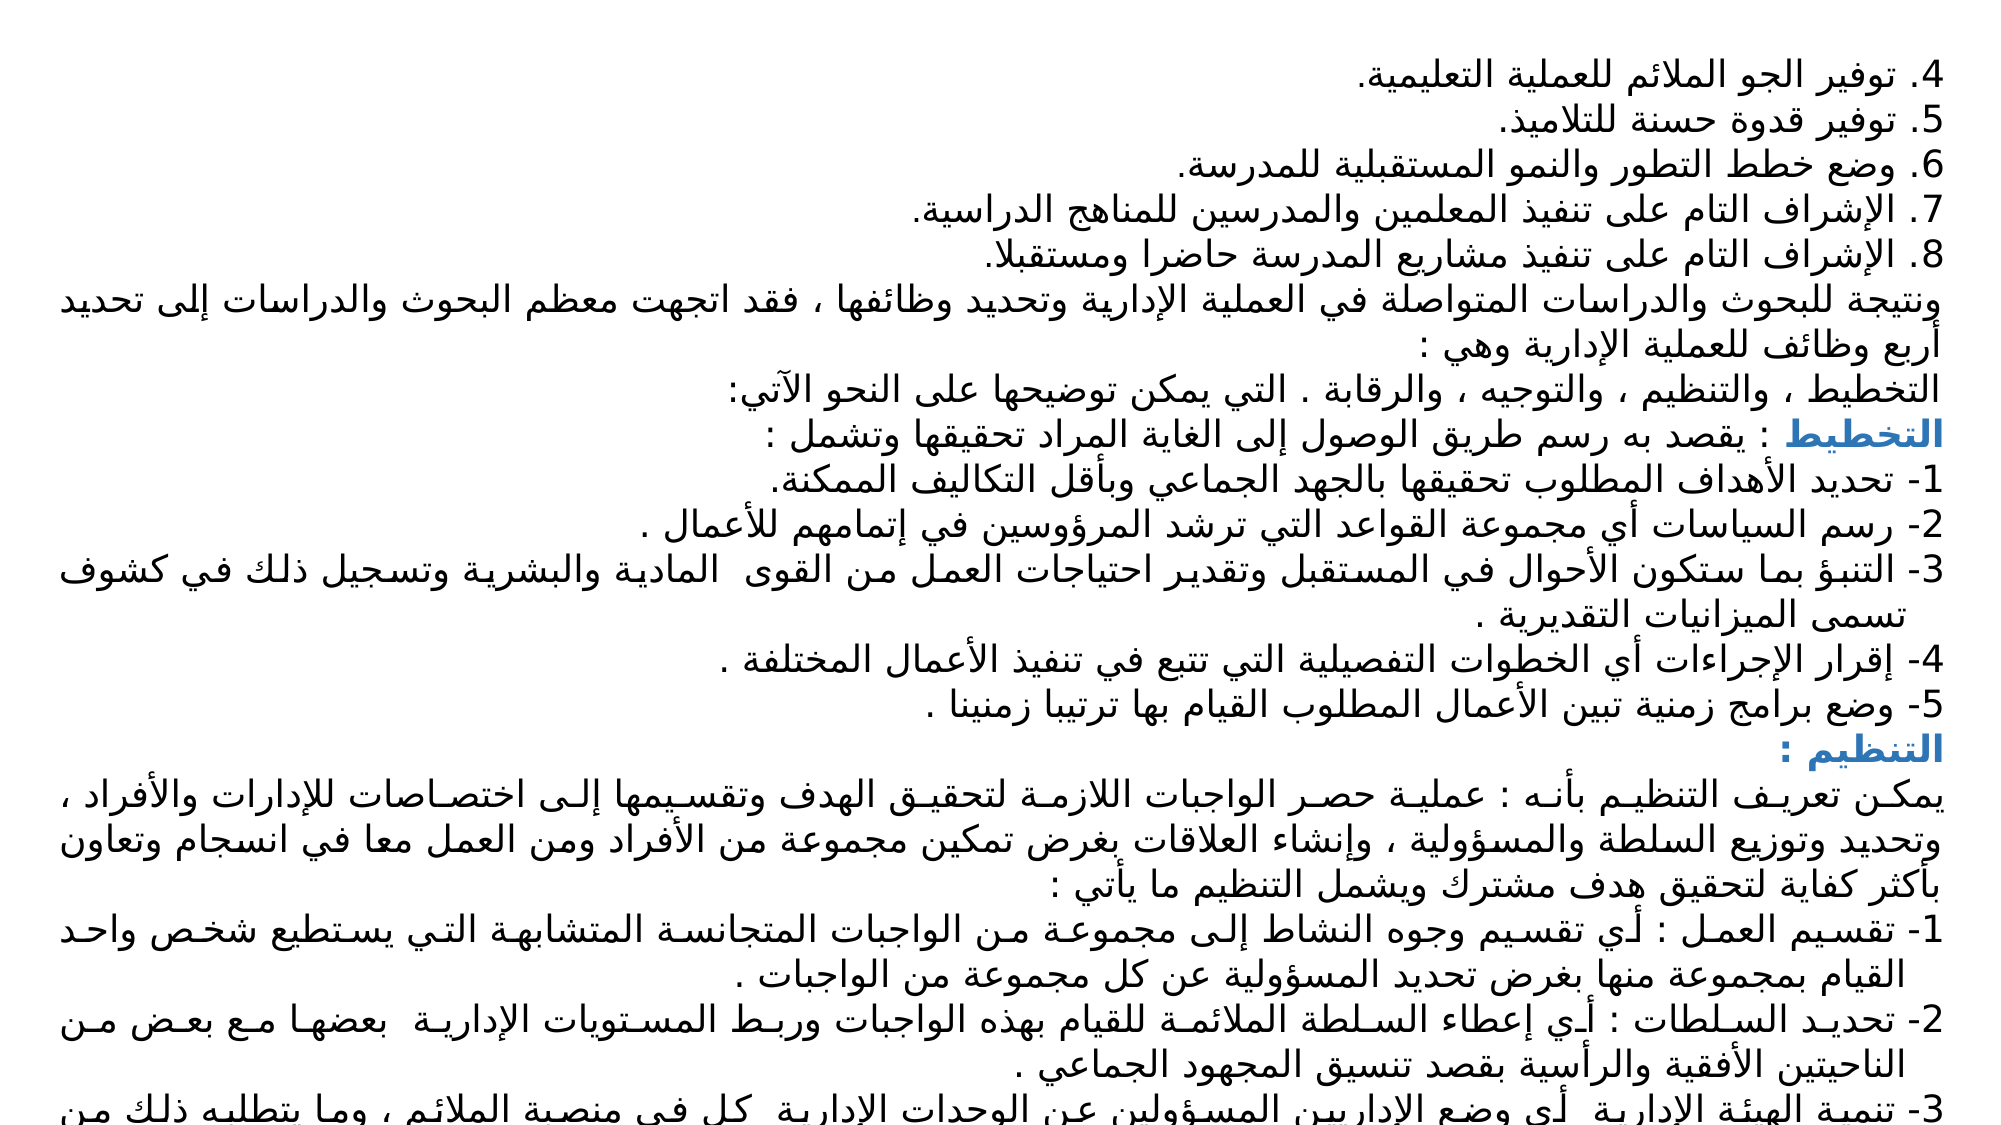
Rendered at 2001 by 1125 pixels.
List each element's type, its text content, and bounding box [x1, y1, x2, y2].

text_box 4. توفير الجو الملائم للعملية التعليمية. 5. توفير قدوة حسنة للتلاميذ. 6. وضع خطط التطور والنمو المستقبلية للمدرسة. 7. الإشراف التام على تنفيذ المعلمين والمدرسين للمناهج الدراسية. 8. الإشراف التام على تنفيذ مشاريع المدرسة حاضرا ومستقبلا. ونتيجة للبحوث والدراسات المتواصلة في العملية الإدارية وتحديد وظائفها ، فقد اتجهت معظم البحوث والدراسات إلى تحديد أربع وظائف للعملية الإدارية وهي : التخطيط ، والتنظيم ، والتوجيه ، والرقابة . التي يمكن توضيحها على النحو الآتي: التخطيط : يقصد به رسم طريق الوصول إلى الغاية المراد تحقيقها وتشمل : 1- تحديد الأهداف المطلوب تحقيقها بالجهد الجماعي وبأقل التكاليف الممكنة. 2- رسم السياسات أي مجموعة القواعد التي ترشد المرؤوسين في إتمامهم للأعمال . 3- التنبؤ بما ستكون الأحوال في المستقبل وتقدير احتياجات العمل من القوى المادية والبشرية وتسجيل ذلك في كشوف تسمى الميزانيات التقديرية . 4- إقرار الإجراءات أي الخطوات التفصيلية التي تتبع في تنفيذ الأعمال المختلفة . 5- وضع برامج زمنية تبين الأعمال المطلوب القيام بها ترتيبا زمنينا . التنظيم : يمكن تعريف التنظيم بأنه : عملية حصر الواجبات اللازمة لتحقيق الهدف وتقسيمها إلى اختصاصات للإدارات والأفراد ، وتحديد وتوزيع السلطة والمسؤولية ، وإنشاء العلاقات بغرض تمكين مجموعة من الأفراد ومن العمل معا في انسجام وتعاون بأكثر كفاية لتحقيق هدف مشترك ويشمل التنظيم ما يأتي : 1- تقسيم العمل : أي تقسيم وجوه النشاط إلى مجموعة من الواجبات المتجانسة المتشابهة التي يستطيع شخص واحد القيام بمجموعة منها بغرض تحديد المسؤولية عن كل مجموعة من الواجبات . 2- تحديد السلطات : أي إعطاء السلطة الملائمة للقيام بهذه الواجبات وربط المستويات الإدارية بعضها مع بعض من الناحيتين الأفقية والرأسية بقصد تنسيق المجهود الجماعي . 3- تنمية الهيئة الإدارية أي وضع الإداريين المسؤولين عن الوحدات الإدارية كل في منصبة الملائم ، وما يتطلبه ذلك من تعيين وتدريب وترقية ونقل وفصل. [44, 43, 1960, 1125]
